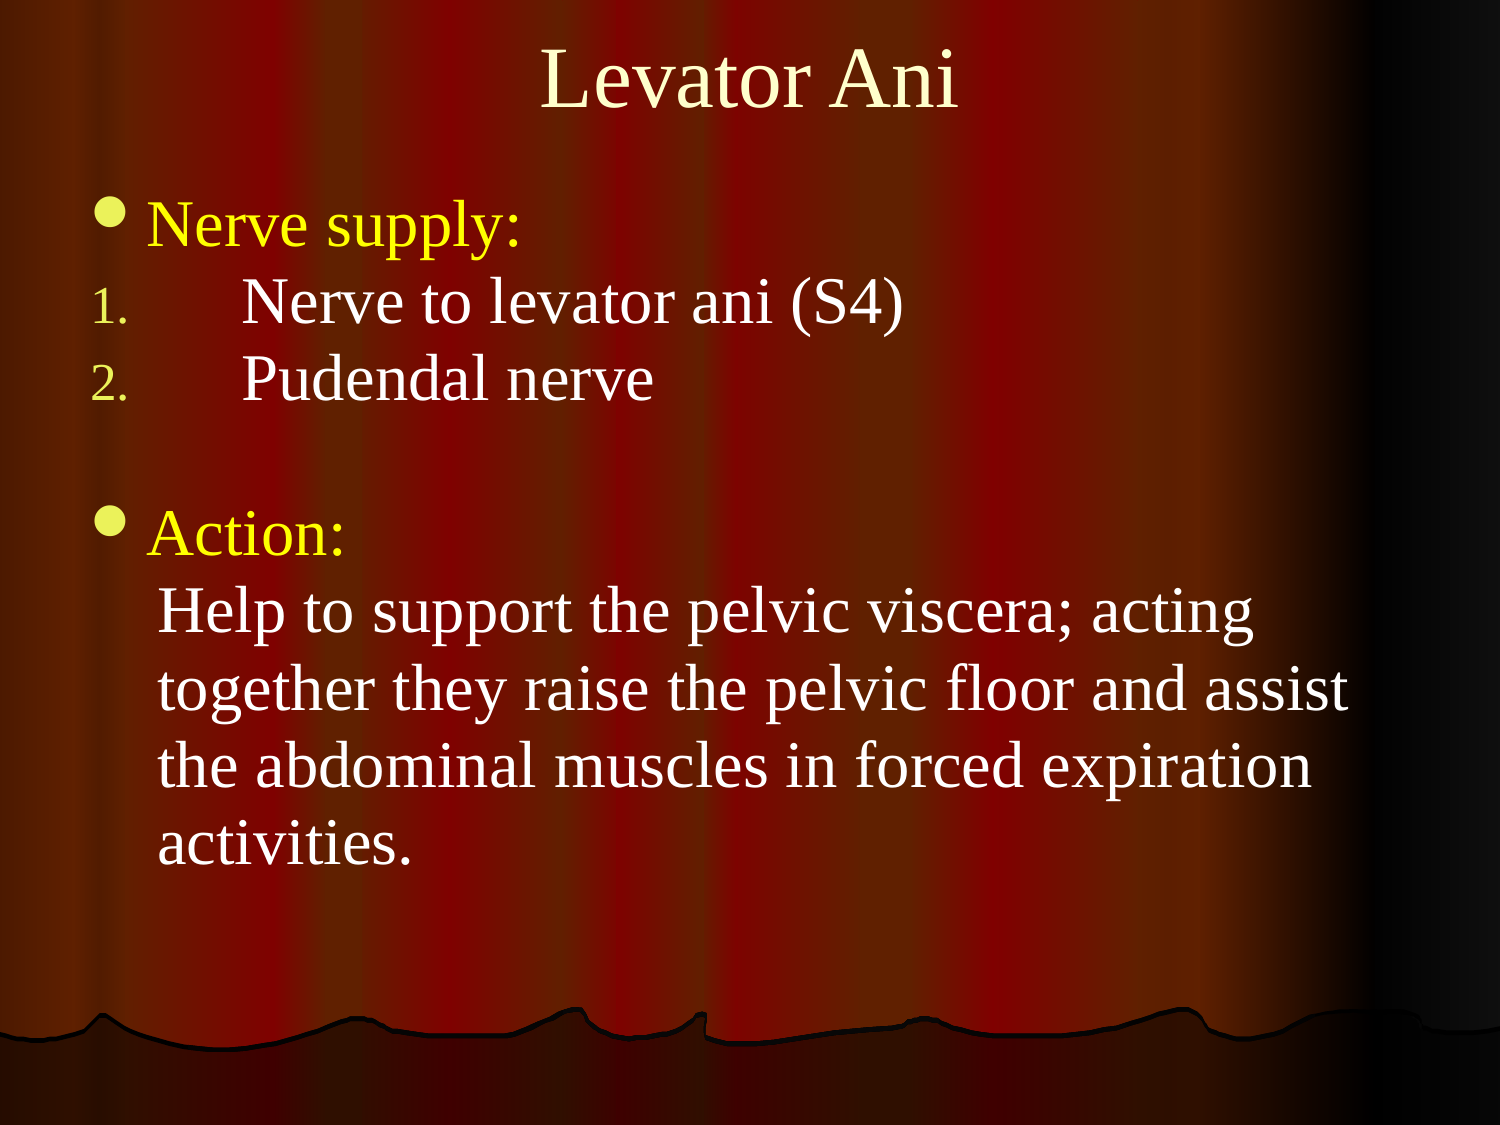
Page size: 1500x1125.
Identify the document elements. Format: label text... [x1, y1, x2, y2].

list Nerve supply: Nerve to levator ani (S4) Pudendal nerve Action: Help to support the pelvic viscera; acting together they raise the pelvic floor and assist the abdominal muscles in forced expiration activities. [74, 187, 1426, 931]
title Levator Ani [74, 45, 1426, 101]
